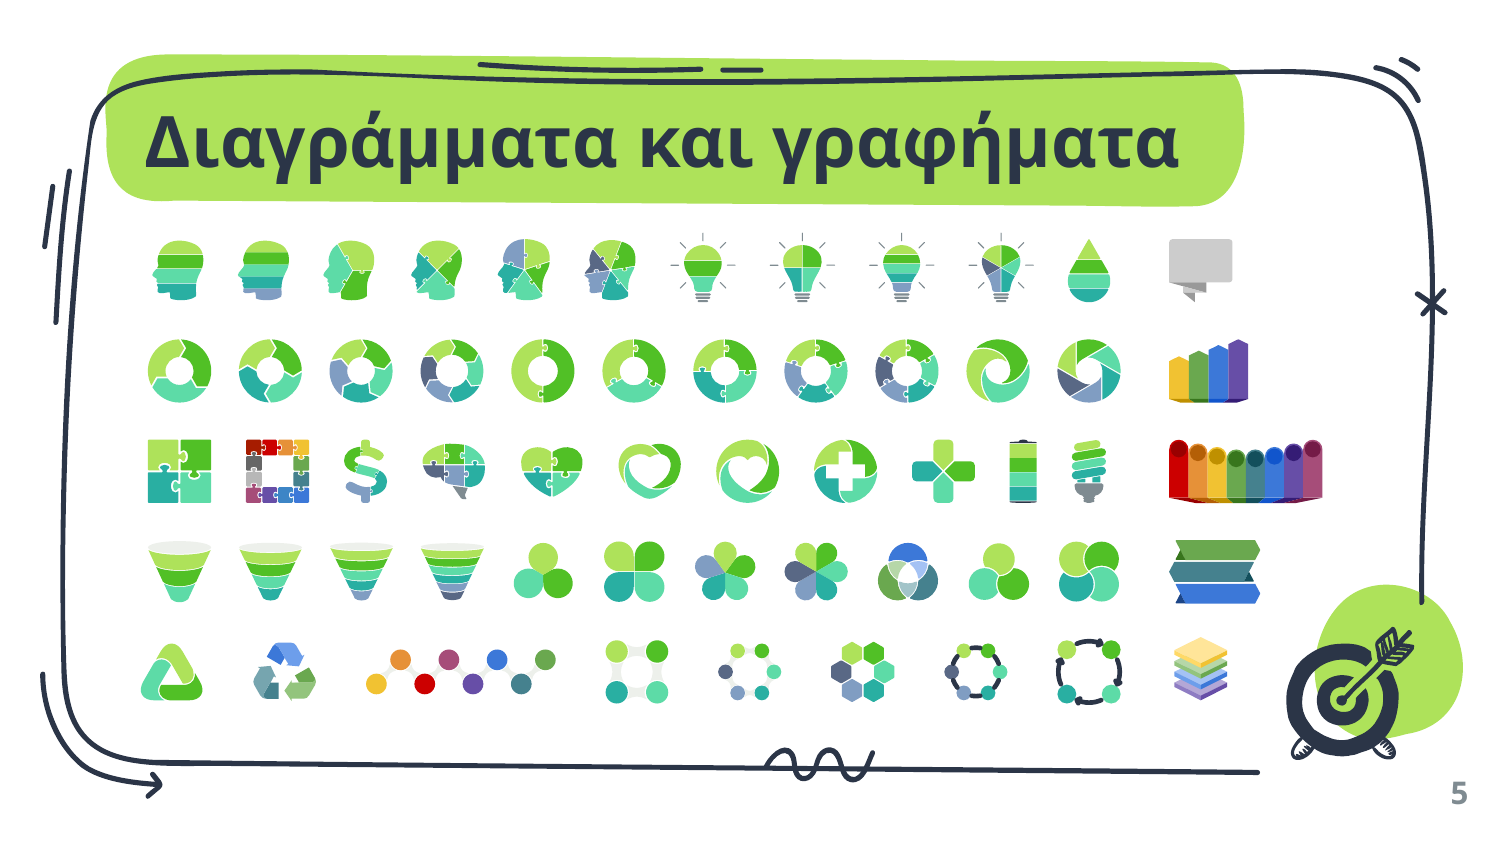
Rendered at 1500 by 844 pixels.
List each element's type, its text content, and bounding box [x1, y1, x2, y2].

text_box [605, 640, 669, 704]
text_box [1336, 626, 1415, 706]
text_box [717, 643, 782, 701]
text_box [410, 238, 464, 303]
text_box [784, 541, 849, 603]
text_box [1057, 339, 1121, 403]
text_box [519, 445, 584, 498]
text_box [715, 439, 780, 504]
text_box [693, 339, 757, 403]
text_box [693, 541, 758, 602]
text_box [868, 232, 935, 303]
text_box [584, 238, 637, 303]
title Διαγράμματα και γραφήματα [144, 112, 1200, 178]
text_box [1168, 238, 1233, 303]
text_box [421, 443, 486, 500]
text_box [875, 339, 939, 403]
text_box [944, 643, 1008, 701]
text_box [511, 542, 576, 601]
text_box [966, 339, 1030, 403]
slide_number 5 [1378, 769, 1469, 820]
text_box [1057, 640, 1121, 704]
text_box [420, 339, 484, 403]
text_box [602, 539, 667, 604]
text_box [1057, 541, 1121, 602]
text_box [237, 238, 290, 303]
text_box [139, 643, 204, 701]
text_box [1067, 238, 1111, 303]
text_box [238, 542, 303, 601]
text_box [1168, 339, 1249, 403]
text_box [1168, 439, 1323, 504]
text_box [769, 232, 836, 303]
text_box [813, 439, 878, 504]
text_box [147, 439, 212, 504]
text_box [1174, 636, 1228, 701]
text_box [875, 542, 940, 601]
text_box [238, 339, 303, 403]
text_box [1168, 539, 1261, 604]
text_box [784, 339, 848, 403]
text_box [602, 339, 666, 403]
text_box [147, 540, 212, 603]
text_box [617, 443, 682, 500]
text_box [329, 542, 394, 601]
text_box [329, 339, 393, 403]
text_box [670, 232, 736, 303]
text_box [968, 232, 1035, 303]
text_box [1071, 439, 1107, 504]
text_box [966, 542, 1030, 601]
text_box [1286, 643, 1399, 760]
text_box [420, 542, 485, 601]
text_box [511, 339, 575, 403]
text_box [151, 238, 205, 303]
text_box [252, 642, 317, 702]
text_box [365, 649, 556, 695]
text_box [322, 238, 378, 303]
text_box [245, 439, 310, 504]
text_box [830, 641, 895, 703]
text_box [911, 439, 976, 504]
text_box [497, 238, 551, 303]
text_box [343, 439, 388, 504]
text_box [1009, 439, 1037, 504]
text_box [147, 339, 212, 403]
